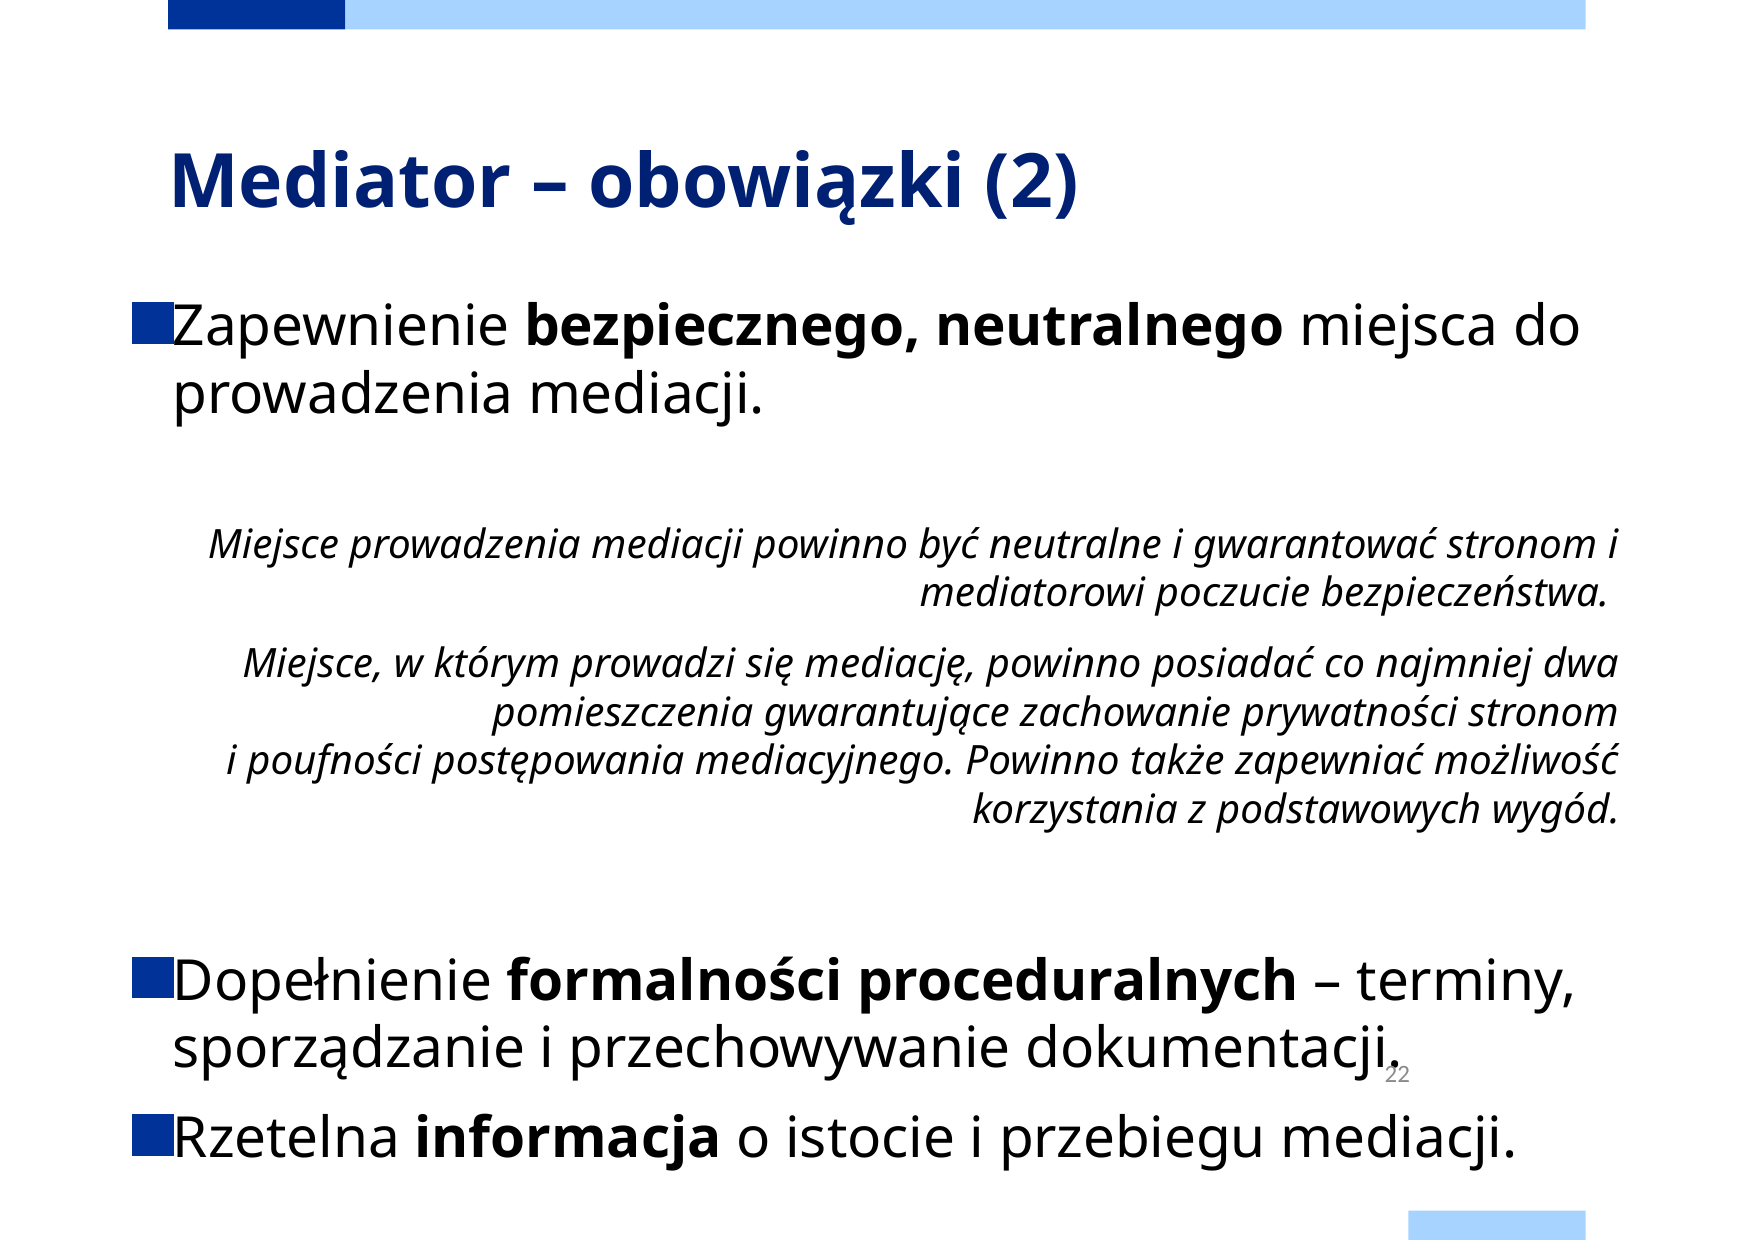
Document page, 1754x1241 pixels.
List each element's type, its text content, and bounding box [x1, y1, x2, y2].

title Mediator – obowiązki (2) [168, 147, 1586, 289]
list Zapewnienie bezpiecznego, neutralnego miejsca do prowadzenia mediacji. Miejsce prowadzenia mediacji powinno być neutralne i gwarantować stronom i mediatorowi poczucie bezpieczeństwa. Miejsce, w którym prowadzi się mediację, powinno posiadać co najmniej dwa pomieszczenia gwarantujące zachowanie prywatności stronom i poufności postępowania mediacyjnego. Powinno także zapewniać możliwość korzystania z podstawowych wygód. Dopełnienie formalności proceduralnych – terminy, sporządzanie i przechowywanie dokumentacji. Rzetelna informacja o istocie i przebiegu mediacji. [132, 289, 1621, 1180]
slide_number 22 [1074, 1042, 1425, 1103]
picture [132, 957, 174, 998]
picture [132, 302, 174, 344]
picture [132, 1114, 174, 1156]
